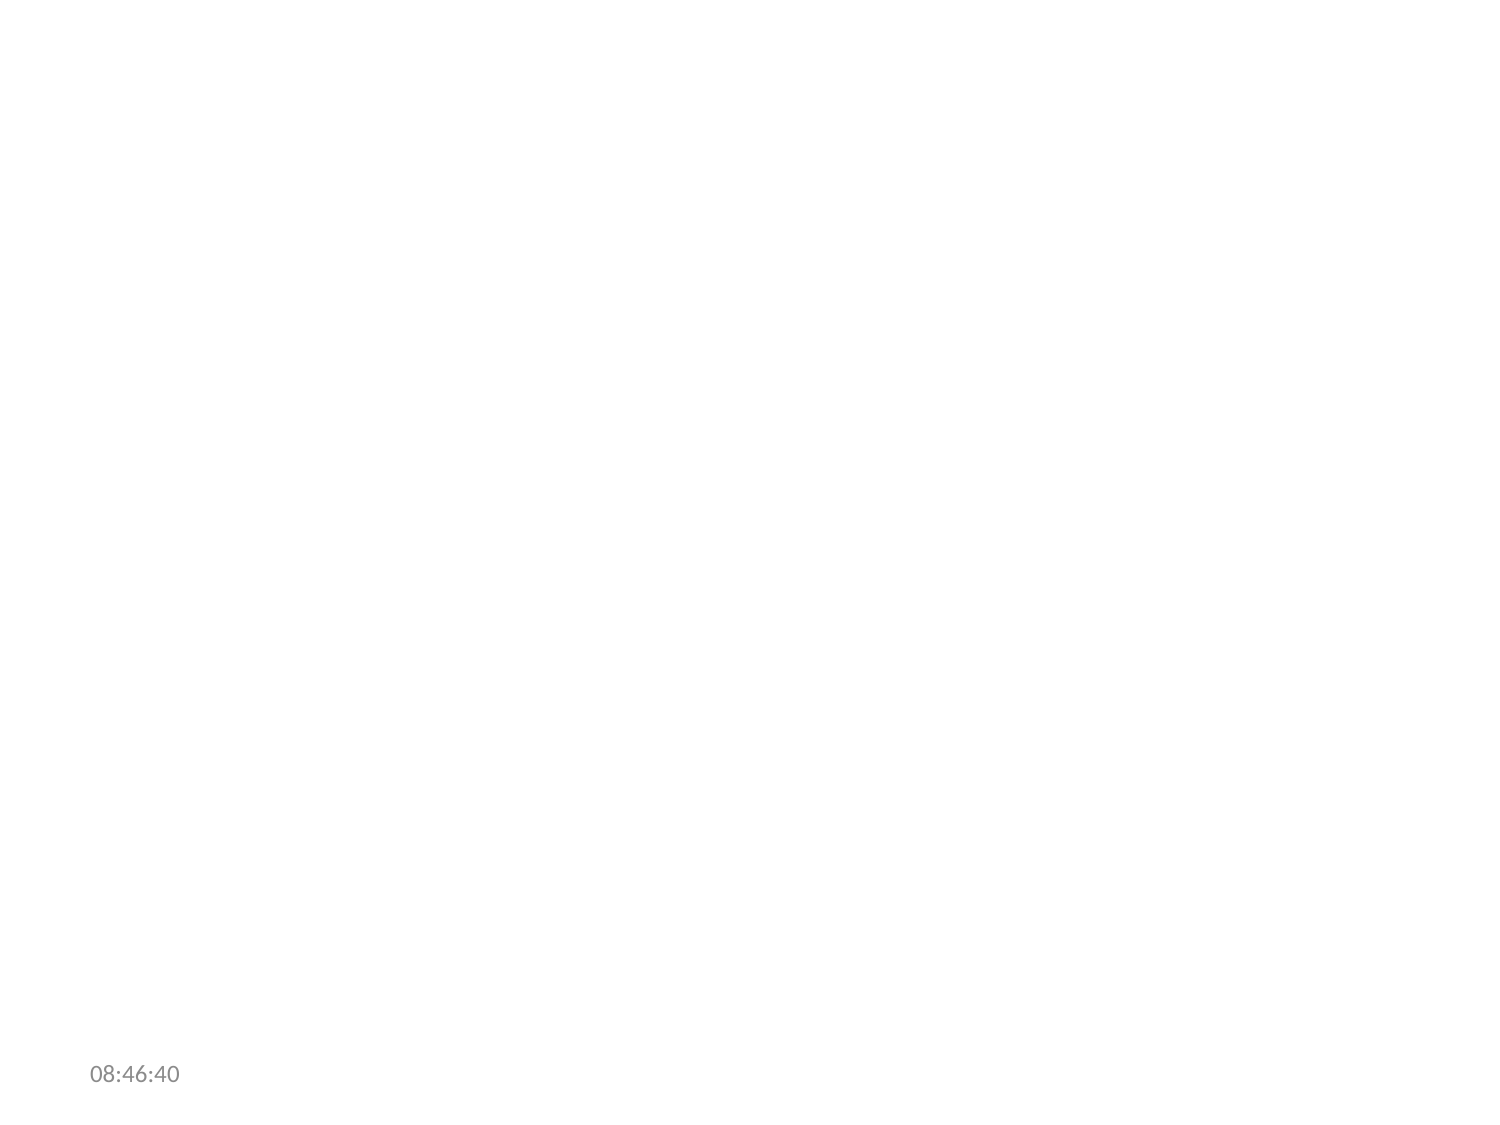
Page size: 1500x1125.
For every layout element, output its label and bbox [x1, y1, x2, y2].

slide_number [75, 1042, 425, 1103]
